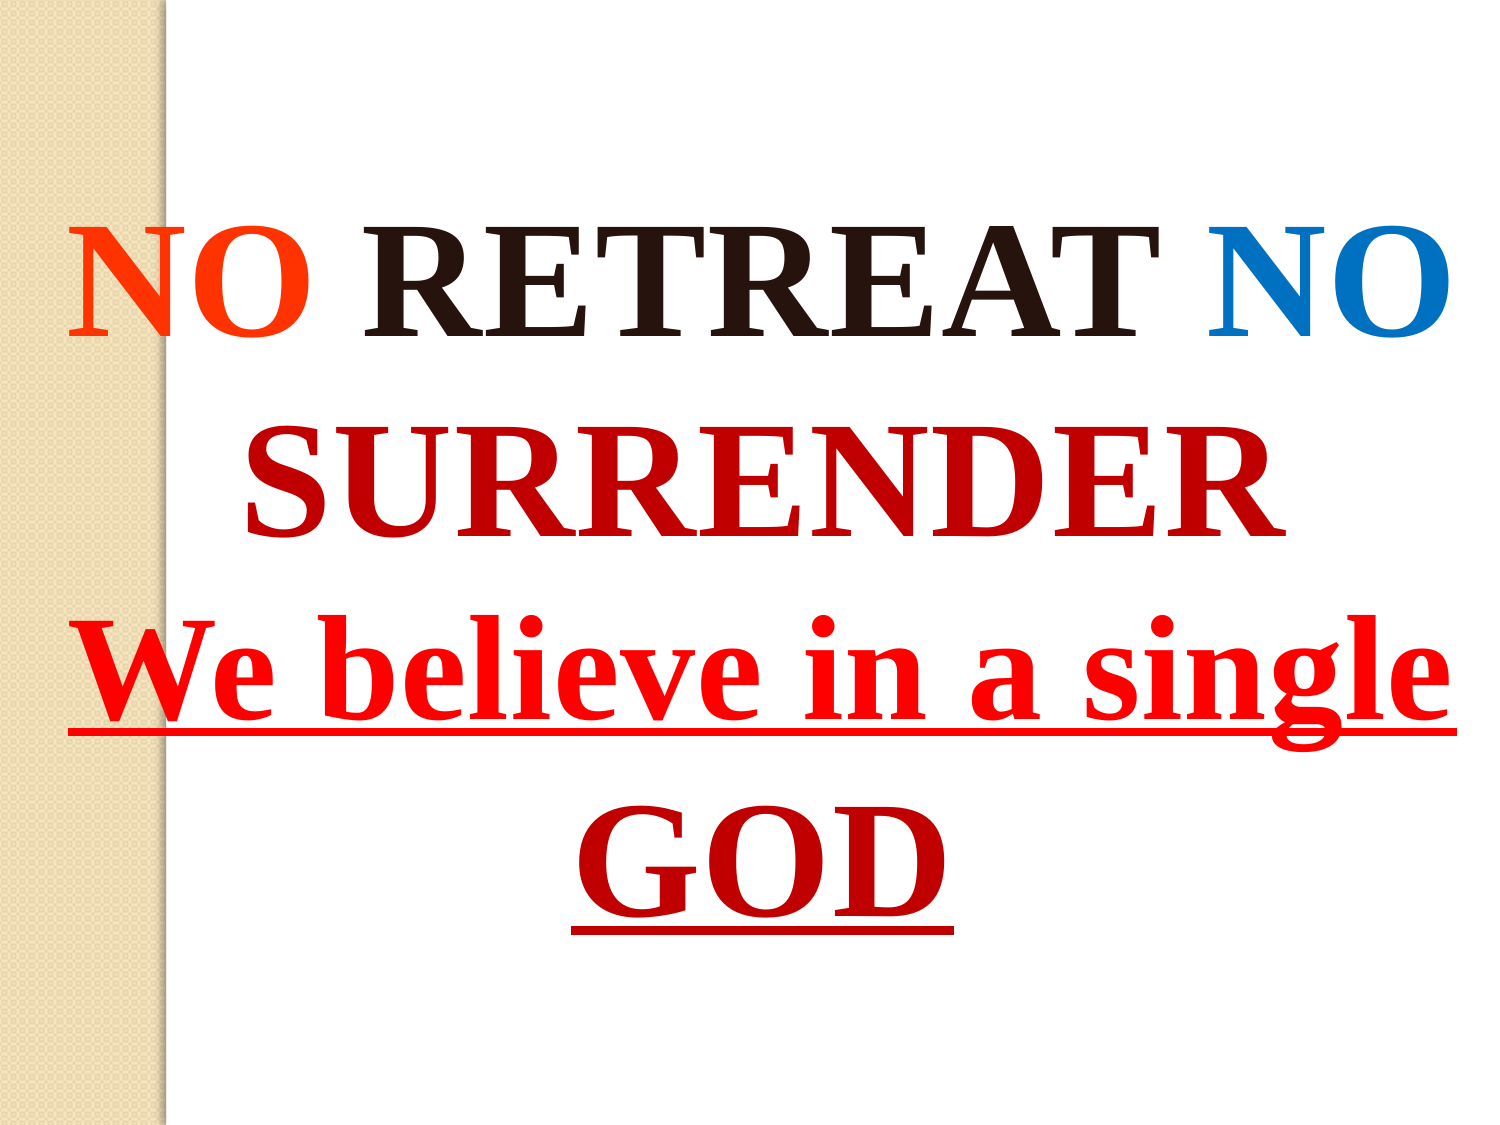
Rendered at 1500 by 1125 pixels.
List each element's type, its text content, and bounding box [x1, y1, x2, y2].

text_box NO RETREAT NO SURRENDER We believe in a single GOD [24, 162, 1500, 958]
